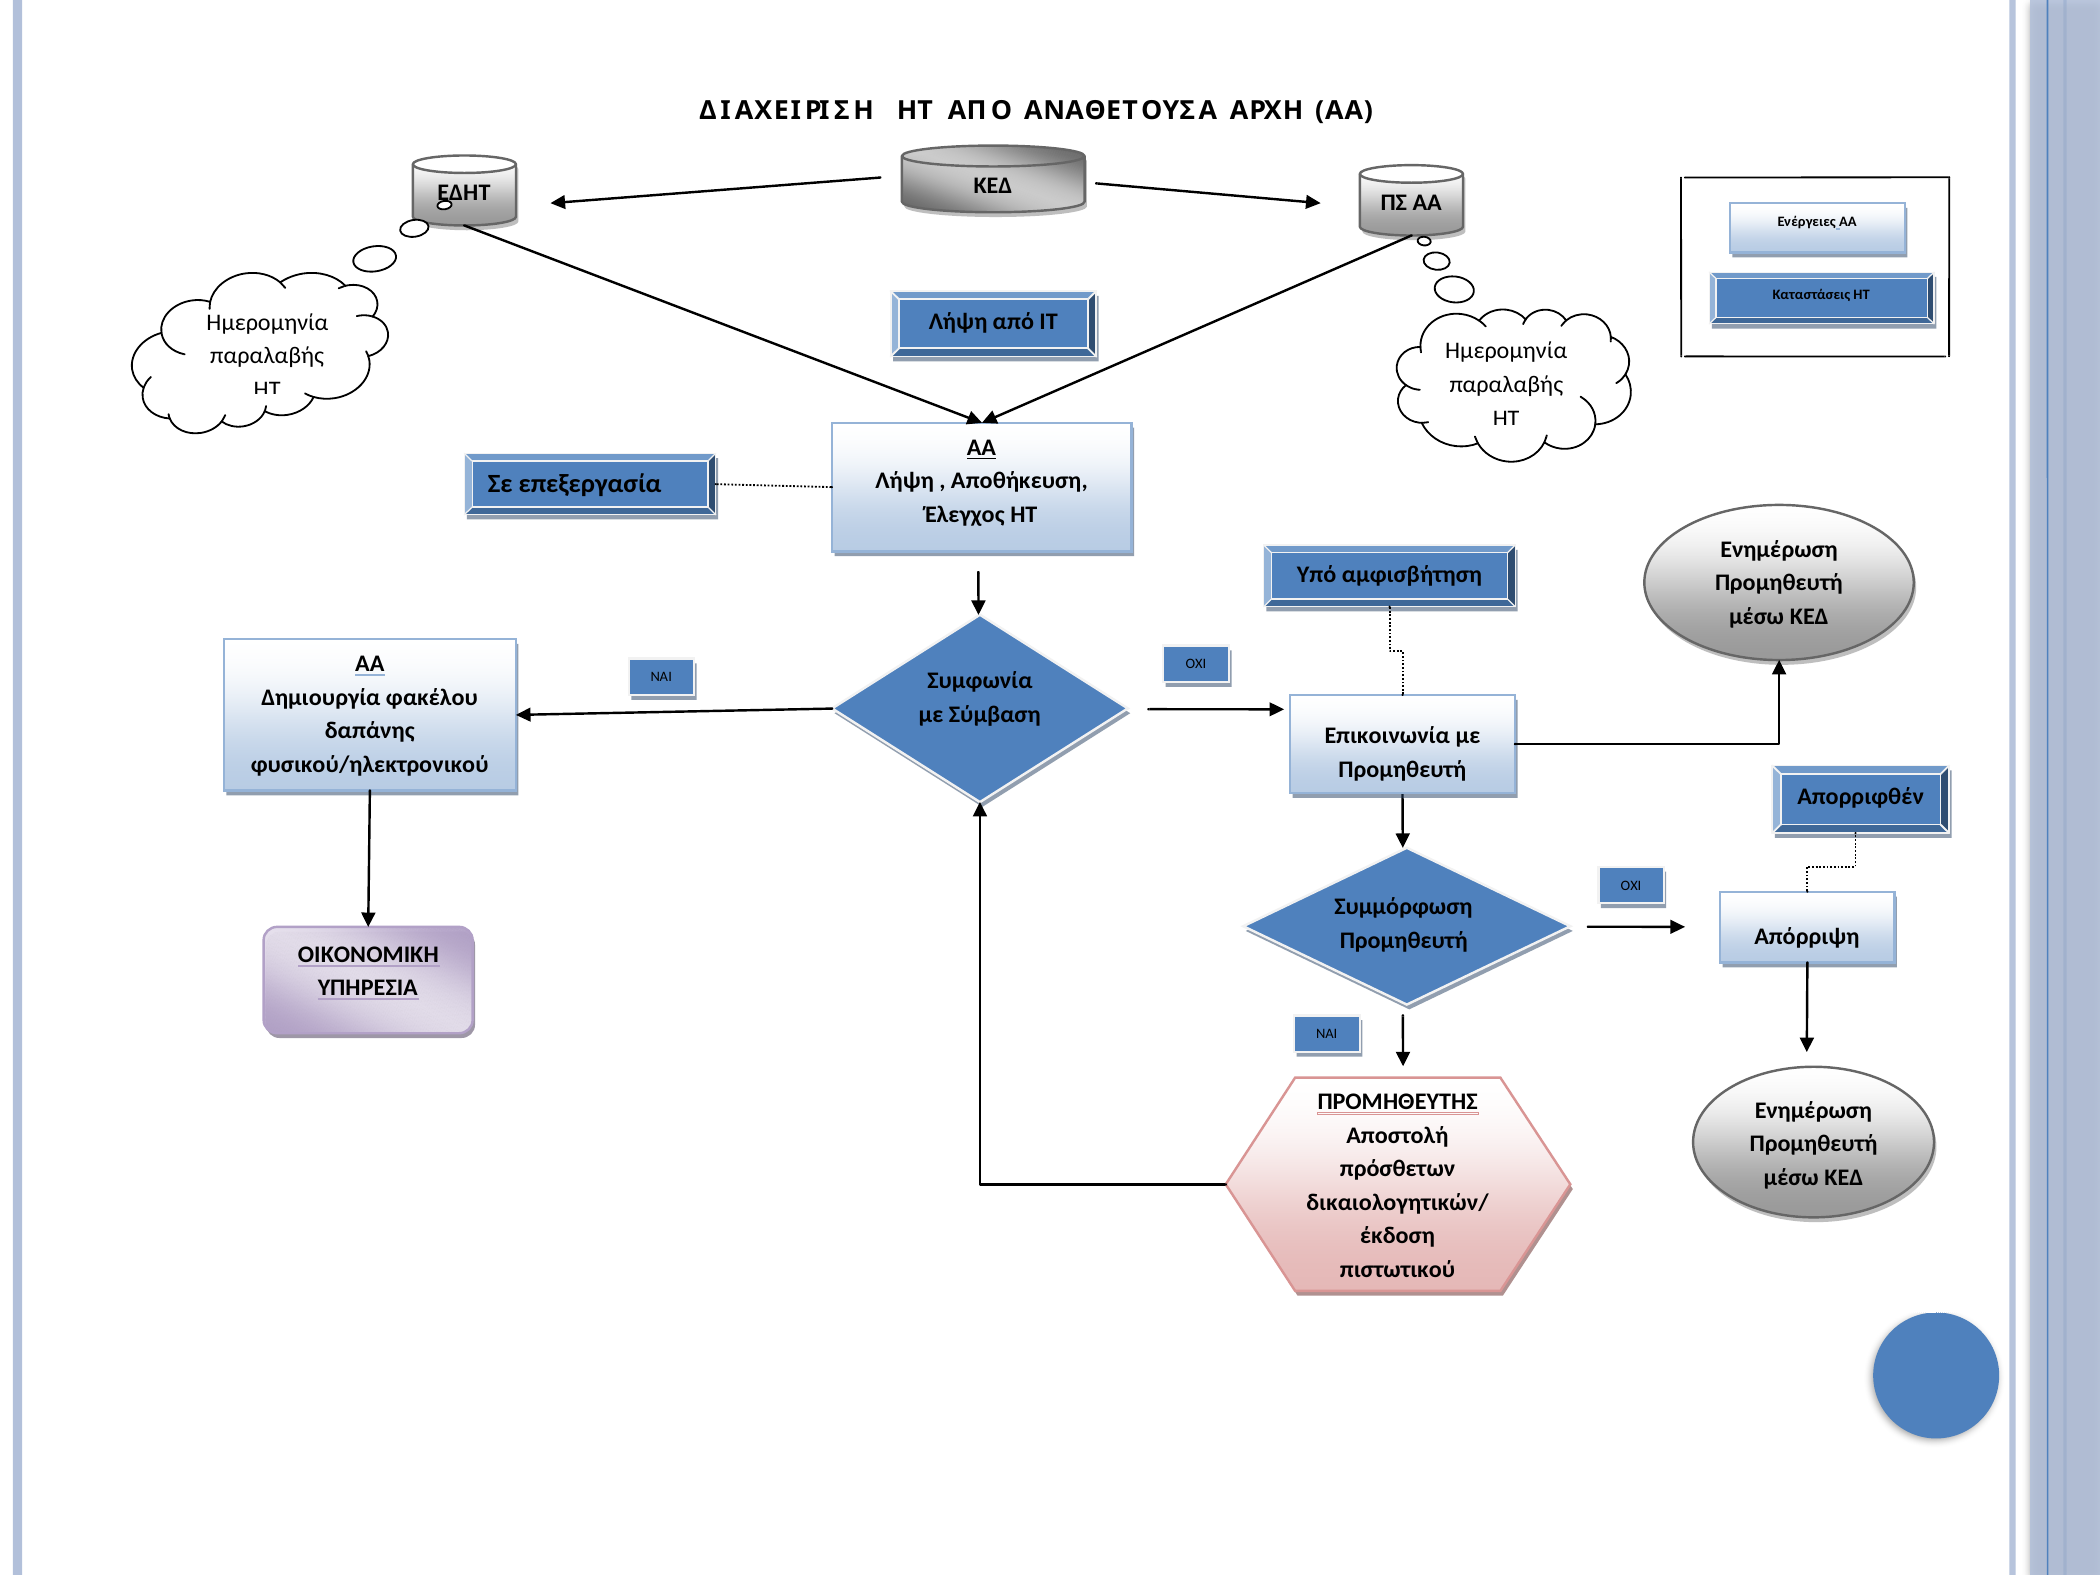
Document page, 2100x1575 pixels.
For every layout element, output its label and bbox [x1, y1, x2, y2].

text_box [92, 89, 1984, 1403]
